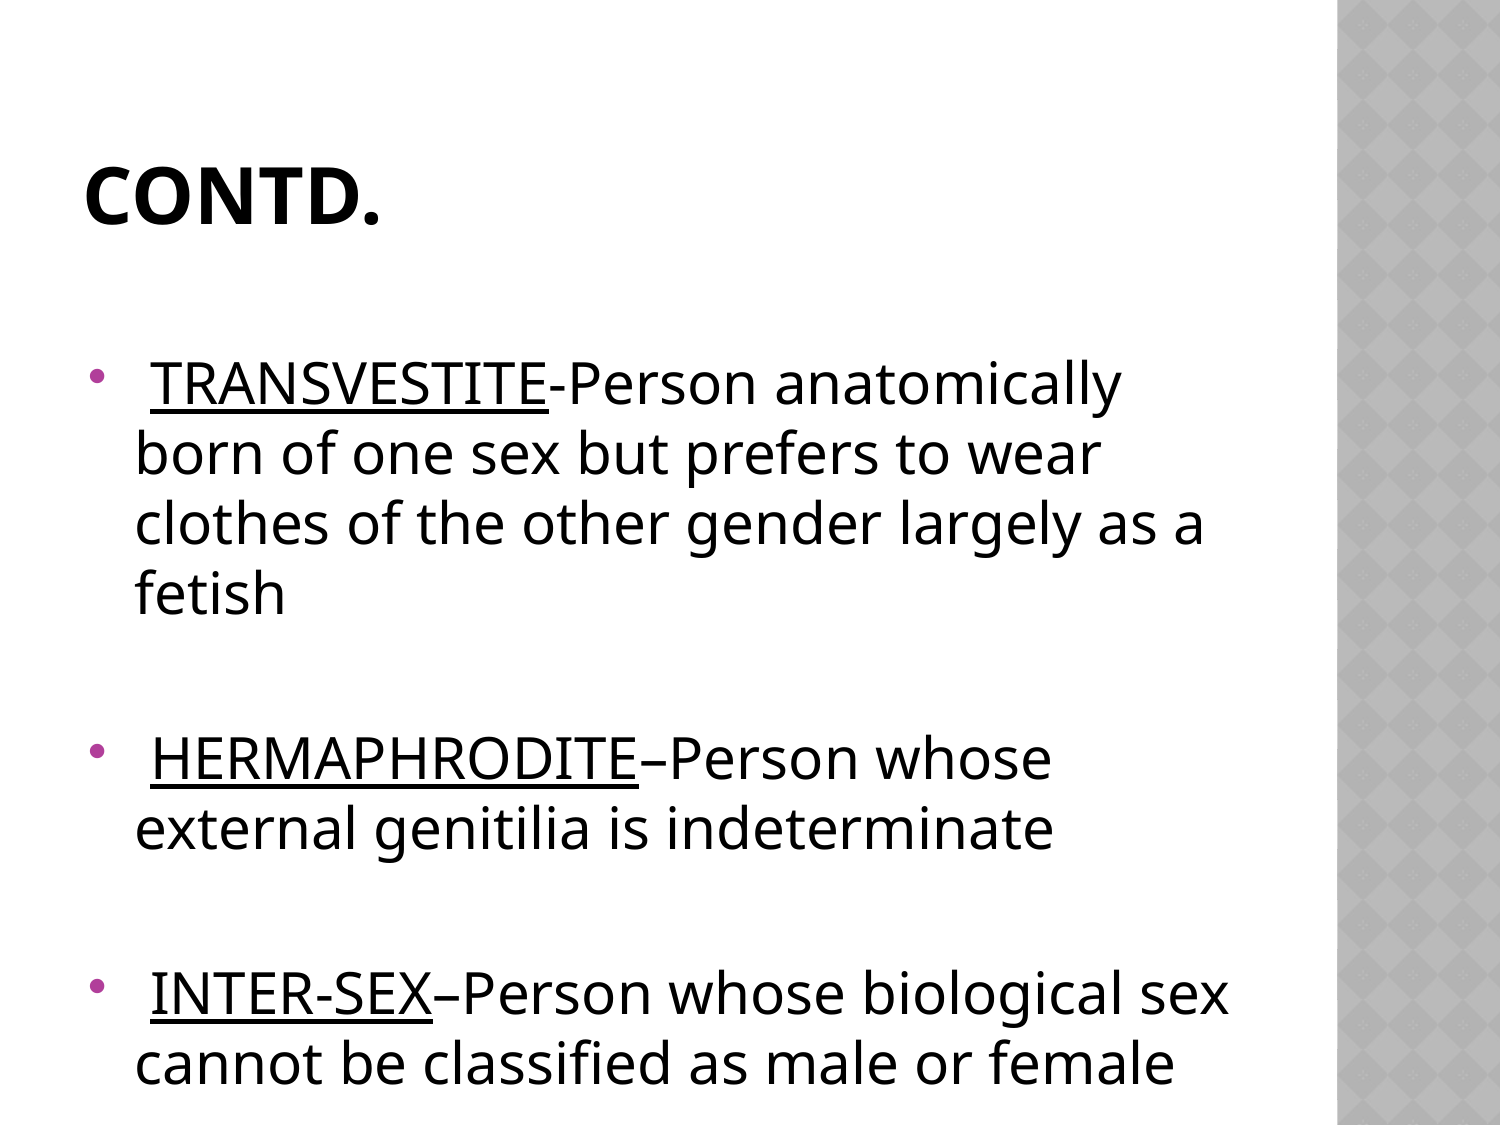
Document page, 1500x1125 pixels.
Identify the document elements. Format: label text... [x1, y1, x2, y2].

title Contd. [75, 52, 1263, 241]
list TRANSVESTITE-Person anatomically born of one sex but prefers to wear clothes of the other gender largely as a fetish HERMAPHRODITE–Person whose external genitilia is indeterminate INTER-SEX–Person whose biological sex cannot be classified as male or female [74, 263, 1263, 1060]
